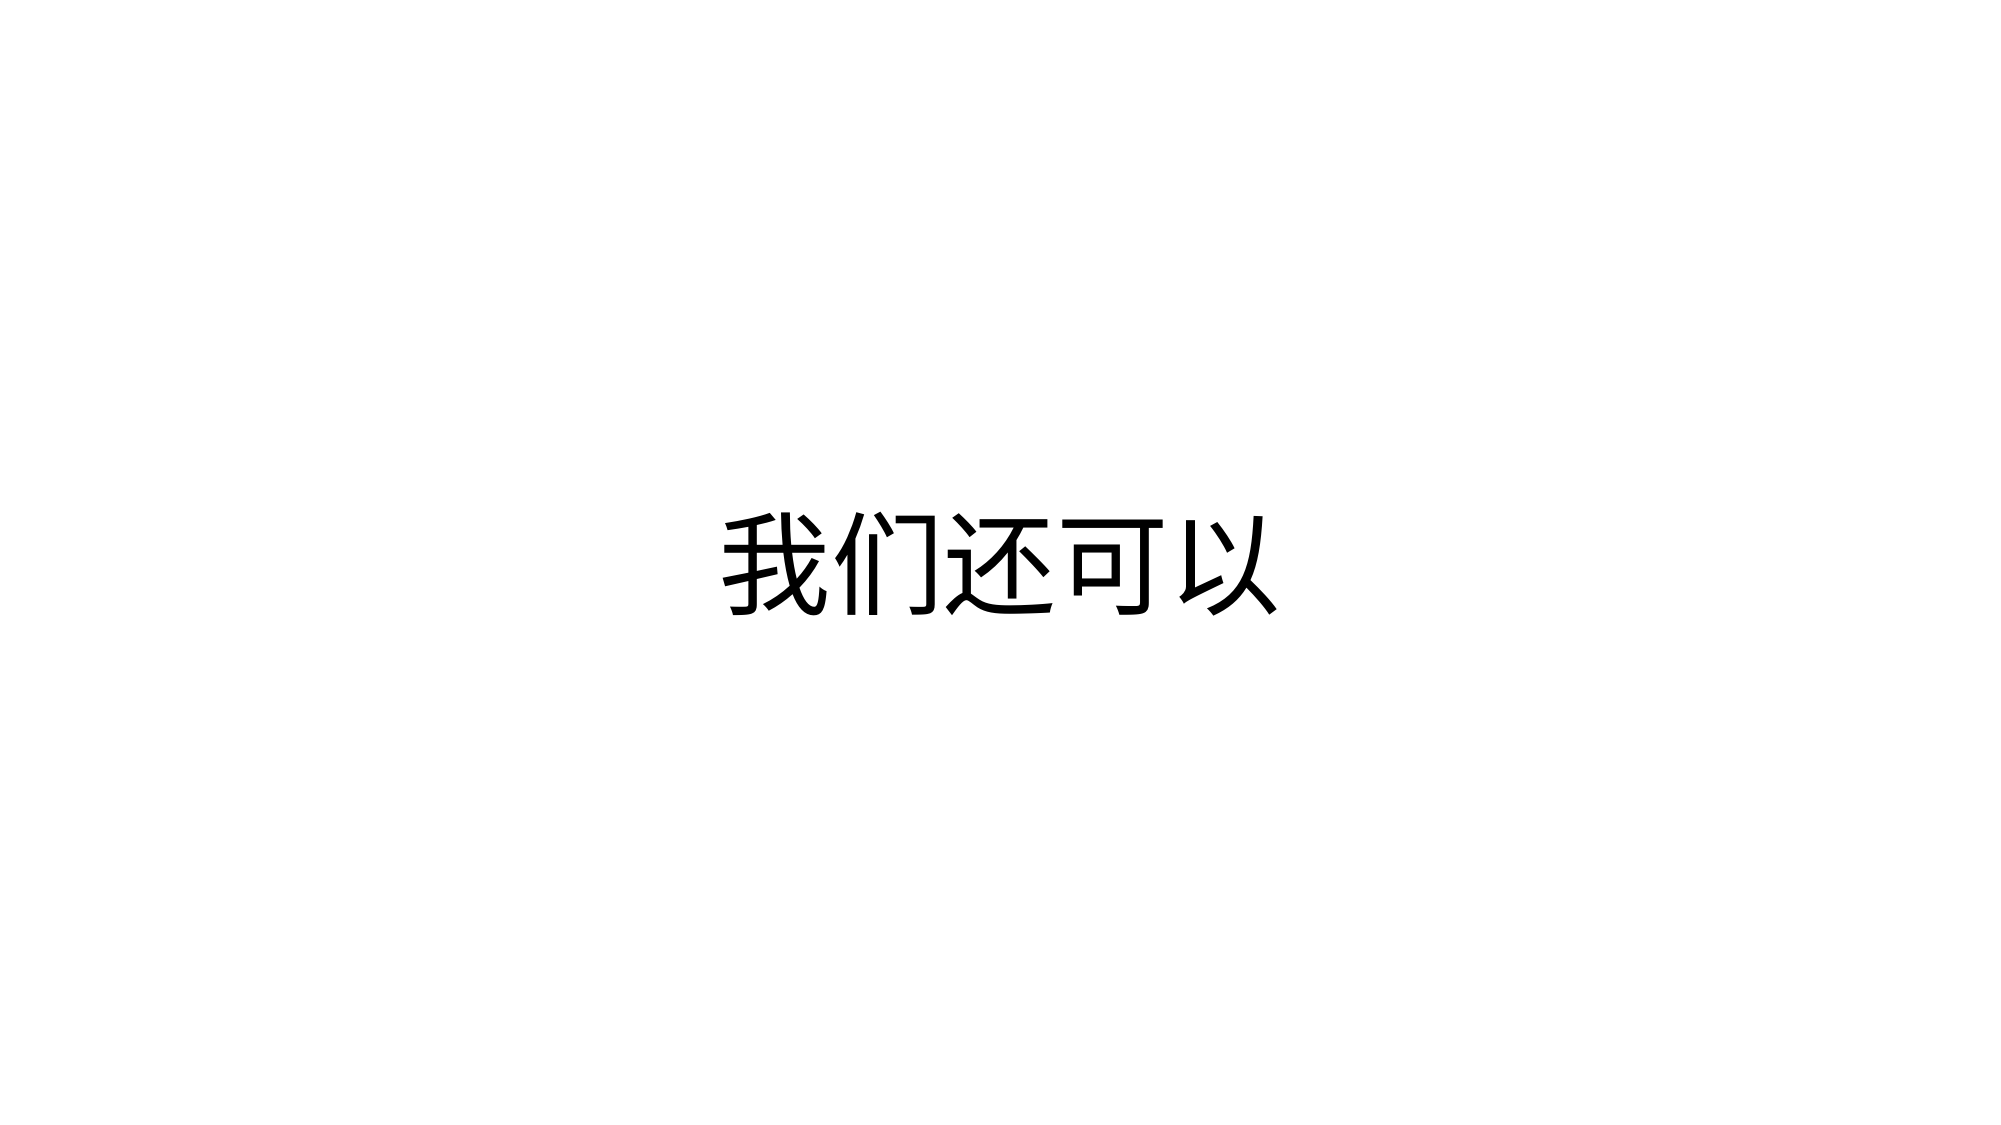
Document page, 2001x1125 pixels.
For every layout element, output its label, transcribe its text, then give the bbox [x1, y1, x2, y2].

text_box 我们还可以 [500, 486, 1500, 637]
